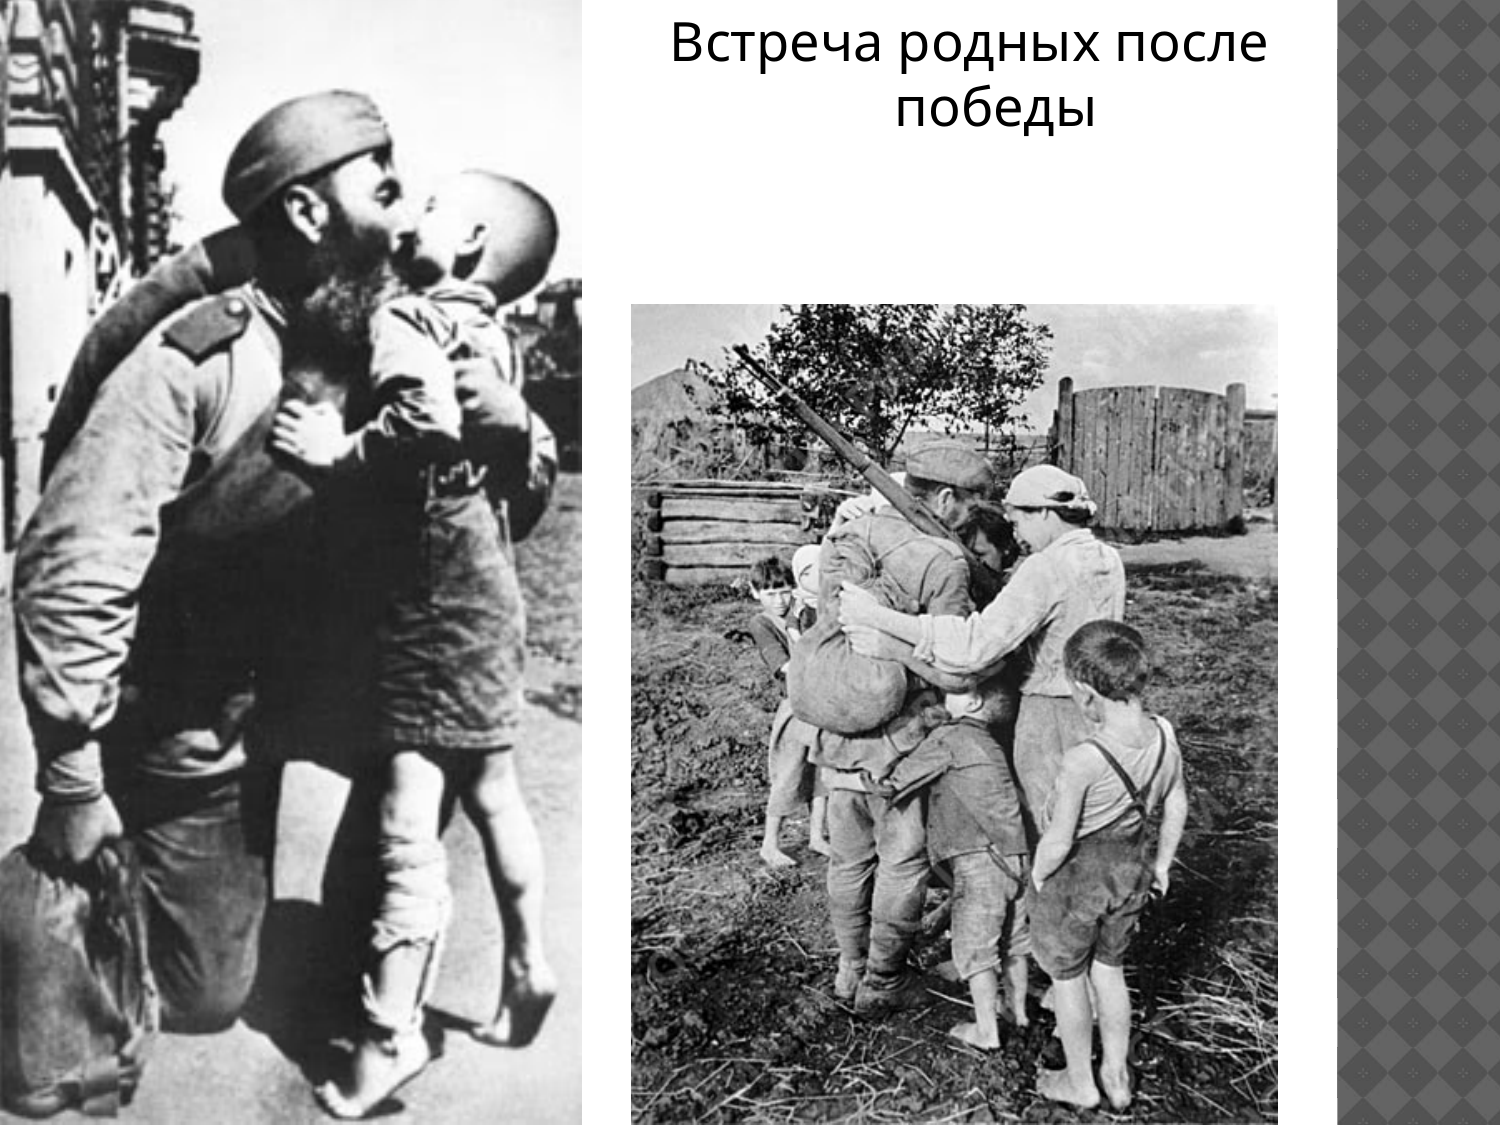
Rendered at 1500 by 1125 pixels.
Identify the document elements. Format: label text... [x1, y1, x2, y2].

title Встреча родных после победы [585, 0, 1336, 246]
picture [1337, 0, 1500, 1125]
picture [631, 304, 1279, 1125]
picture [0, 0, 582, 1125]
